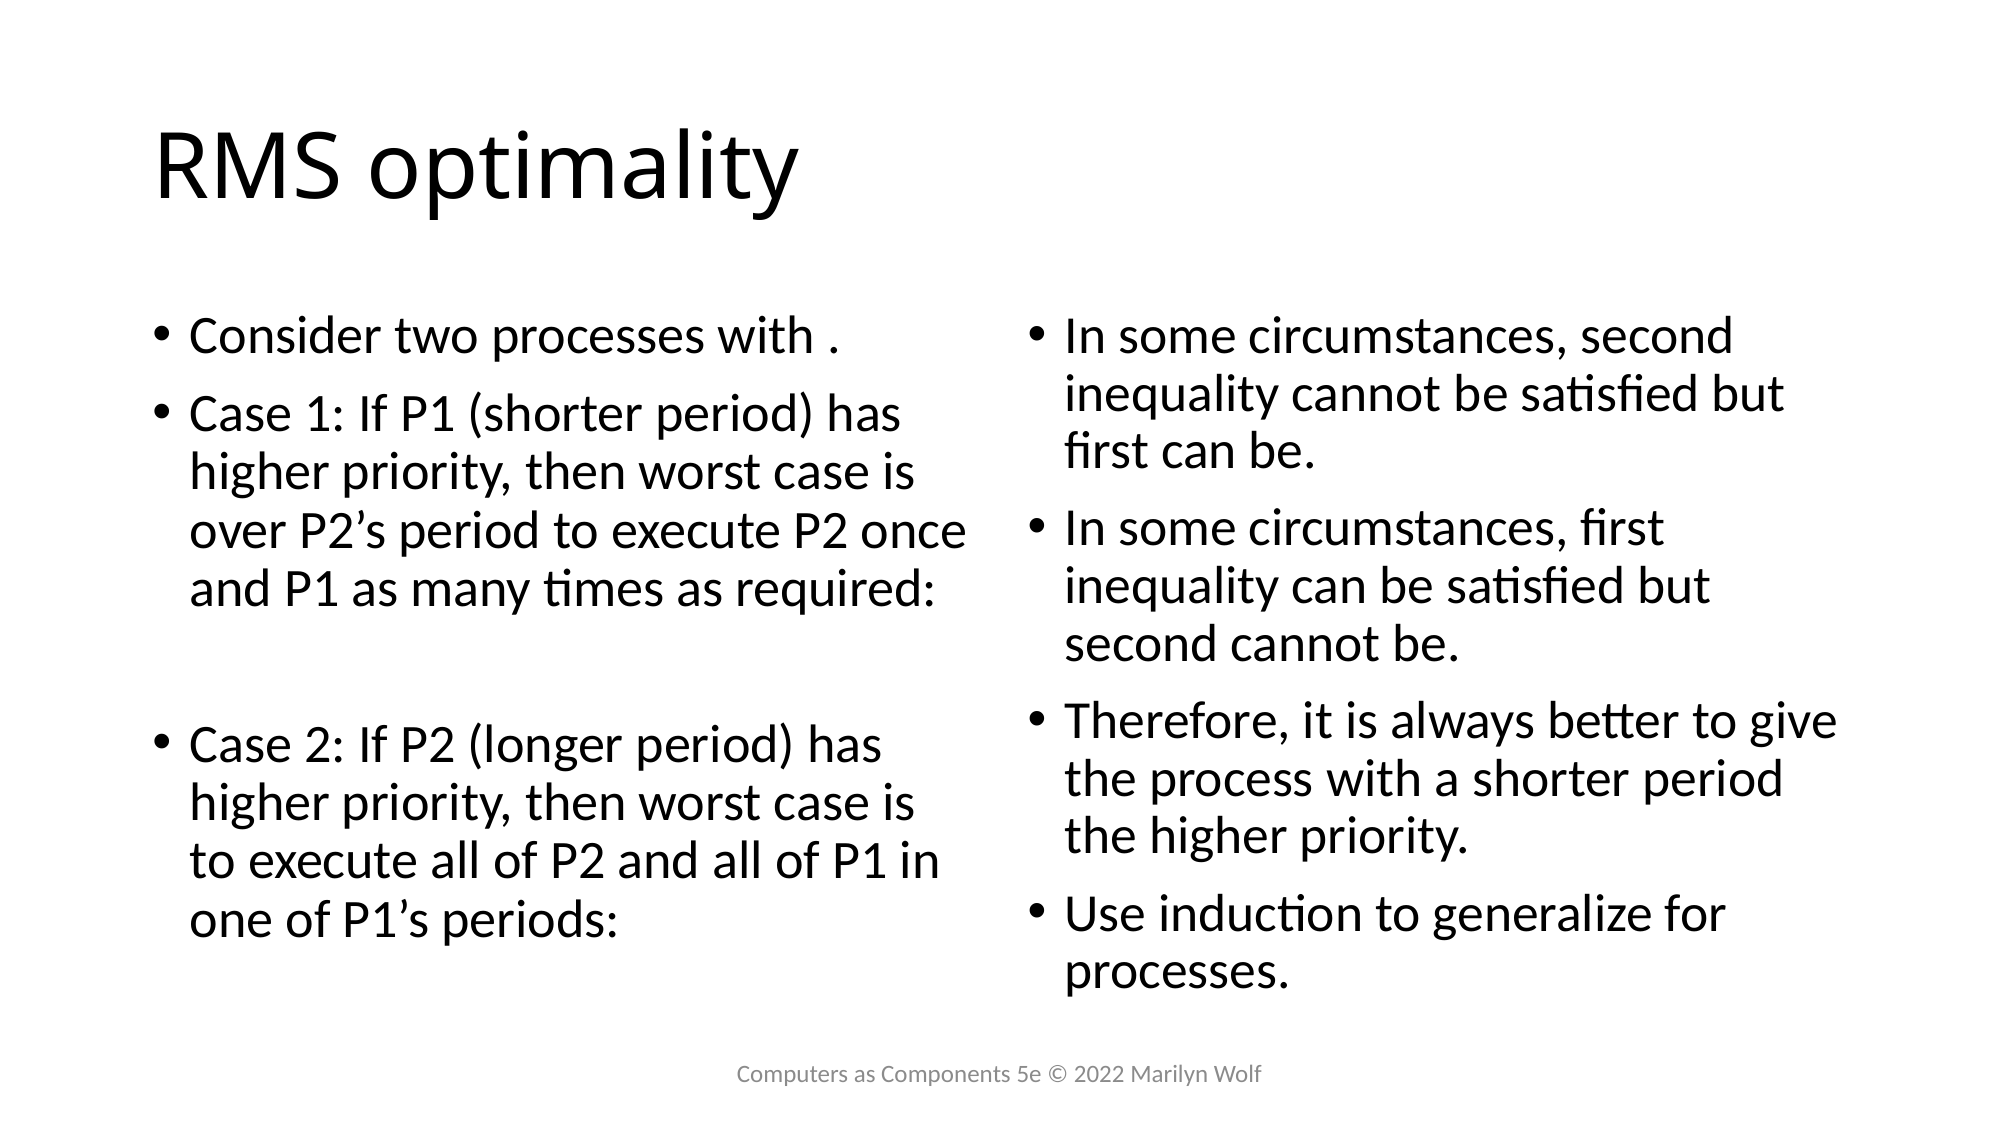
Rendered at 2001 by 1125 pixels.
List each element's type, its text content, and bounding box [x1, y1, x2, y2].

footer Computers as Components 5e © 2022 Marilyn Wolf [662, 1042, 1338, 1103]
title RMS optimality [137, 59, 1863, 278]
